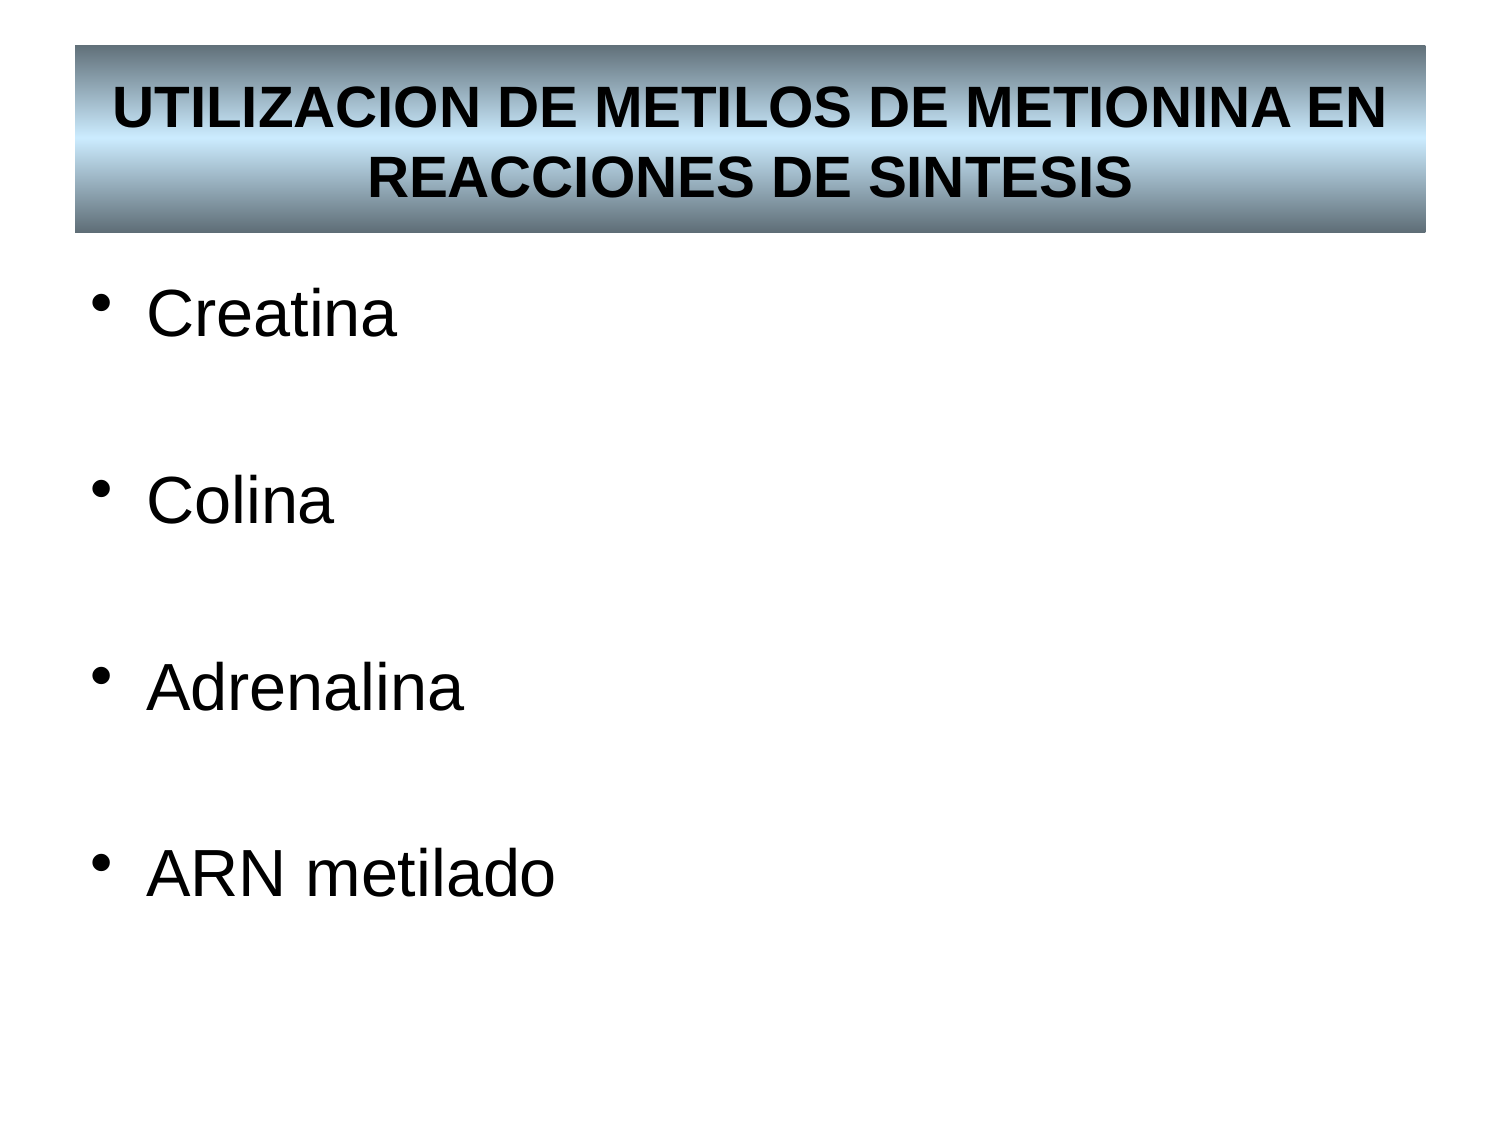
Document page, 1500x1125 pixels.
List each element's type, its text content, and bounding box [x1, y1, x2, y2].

title UTILIZACION DE METILOS DE METIONINA EN REACCIONES DE SINTESIS [74, 44, 1426, 233]
list Creatina Colina Adrenalina ARN metilado [74, 262, 1426, 1006]
